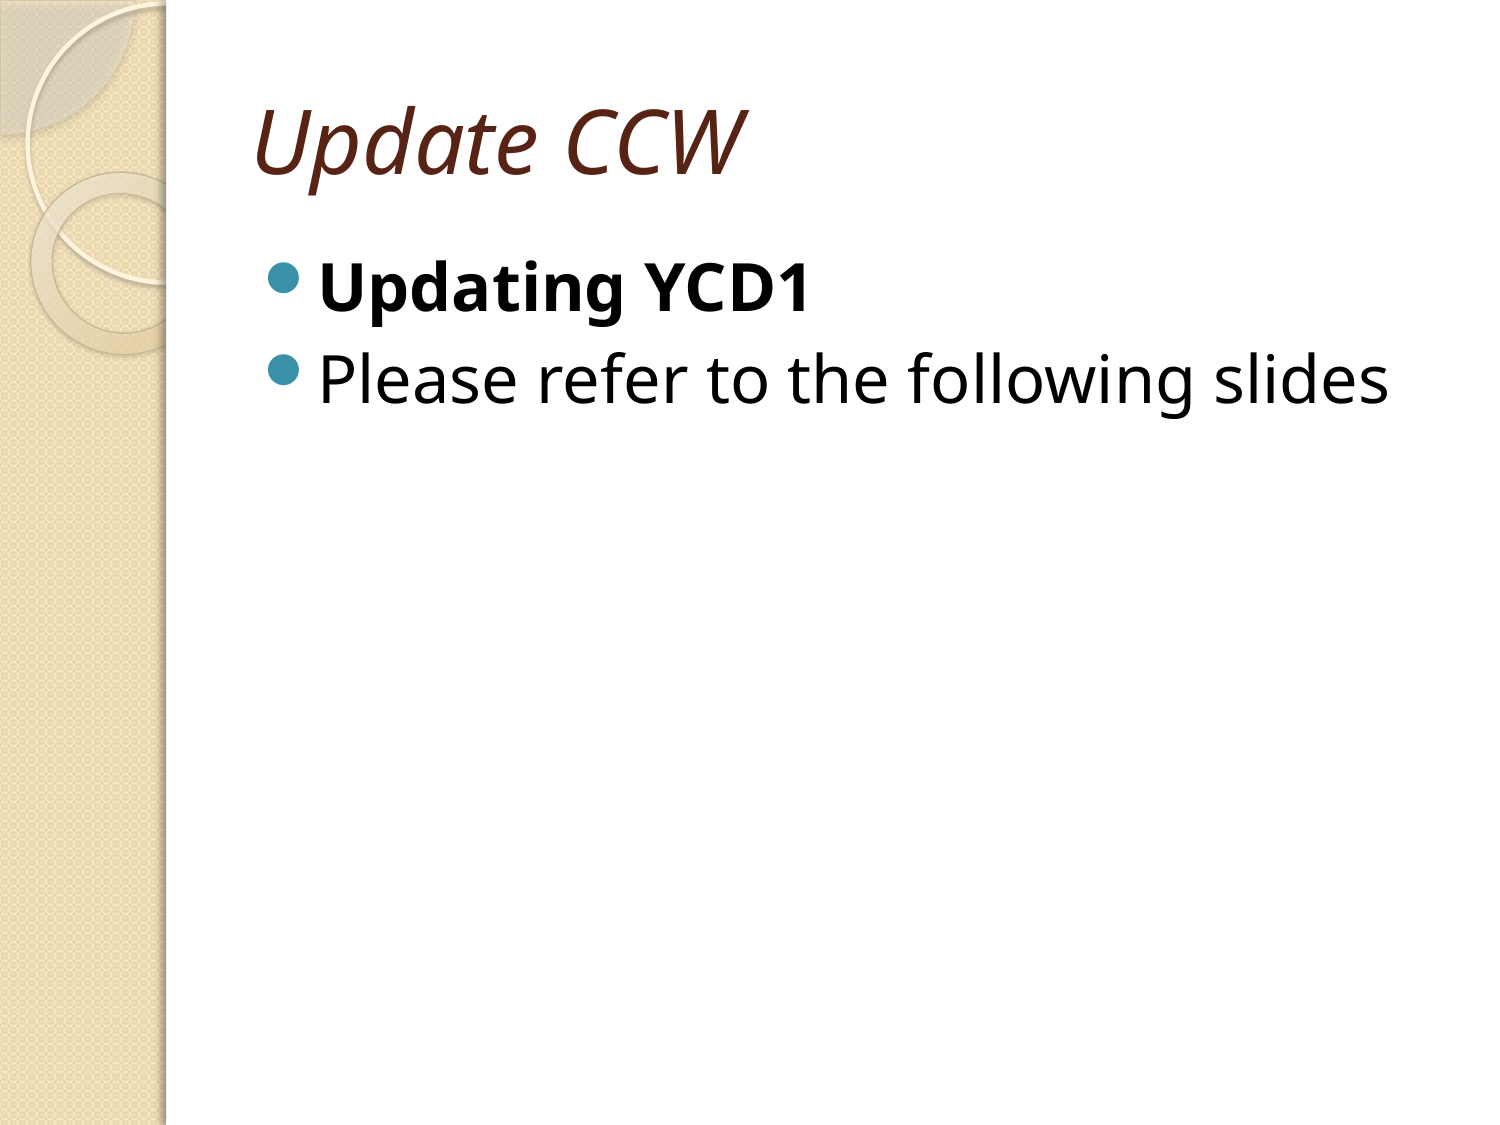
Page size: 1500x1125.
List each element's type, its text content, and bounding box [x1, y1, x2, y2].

title Update CCW [235, 45, 1466, 233]
list Updating YCD1 Please refer to the following slides [235, 237, 1466, 1025]
